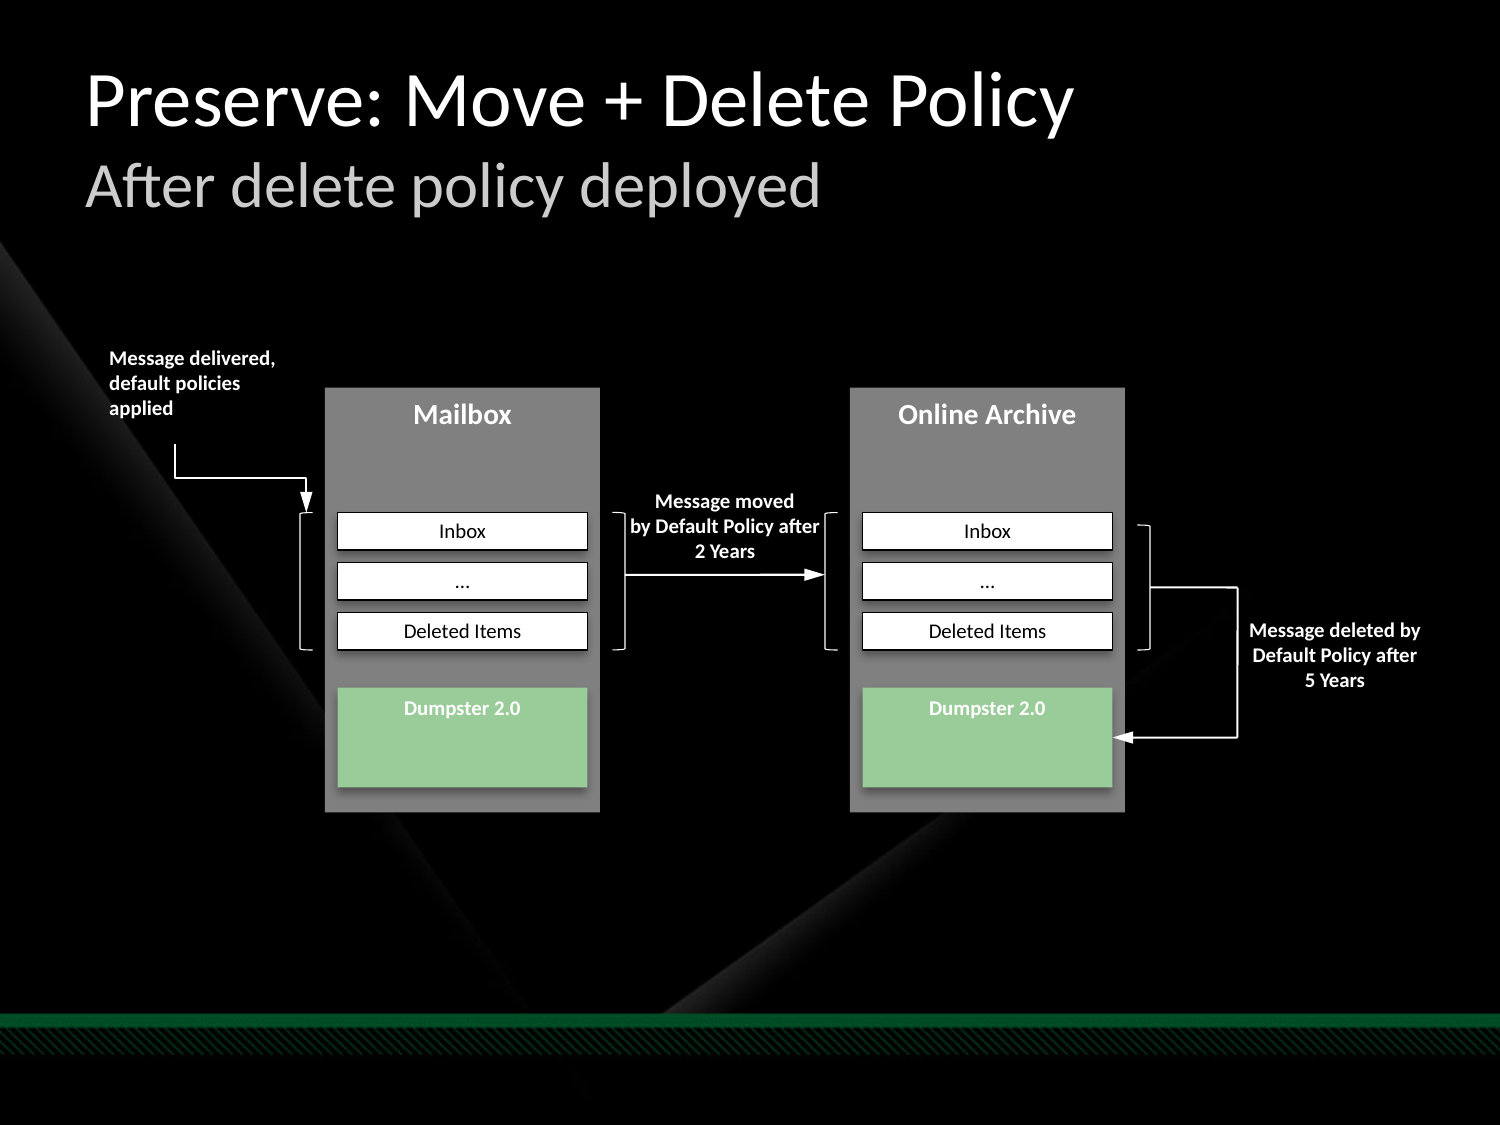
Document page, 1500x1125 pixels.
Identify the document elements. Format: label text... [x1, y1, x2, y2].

text_box [299, 511, 313, 651]
text_box Online Archive [849, 387, 1126, 813]
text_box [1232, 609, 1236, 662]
text_box Deleted Items [337, 612, 588, 651]
text_box [1137, 524, 1151, 651]
text_box Message deleted by Default Policy after 5 Years [1239, 609, 1438, 699]
text_box Deleted Items [862, 612, 1113, 651]
text_box Inbox [862, 512, 1113, 551]
text_box … [337, 562, 588, 601]
text_box [824, 570, 838, 651]
text_box Message moved by Default Policy after 2 Years [612, 479, 838, 570]
text_box … [862, 562, 1113, 601]
text_box Dumpster 2.0 [862, 687, 1113, 788]
text_box Inbox [337, 512, 588, 551]
text_box Preserve: Move + Delete Policy After delete policy deployed [70, 40, 1421, 228]
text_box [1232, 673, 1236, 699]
text_box Message delivered, default policies applied [94, 337, 307, 428]
text_box Dumpster 2.0 [337, 687, 588, 788]
text_box [612, 570, 626, 651]
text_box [168, 449, 307, 576]
text_box Mailbox [324, 387, 601, 813]
picture [0, 0, 1500, 1125]
